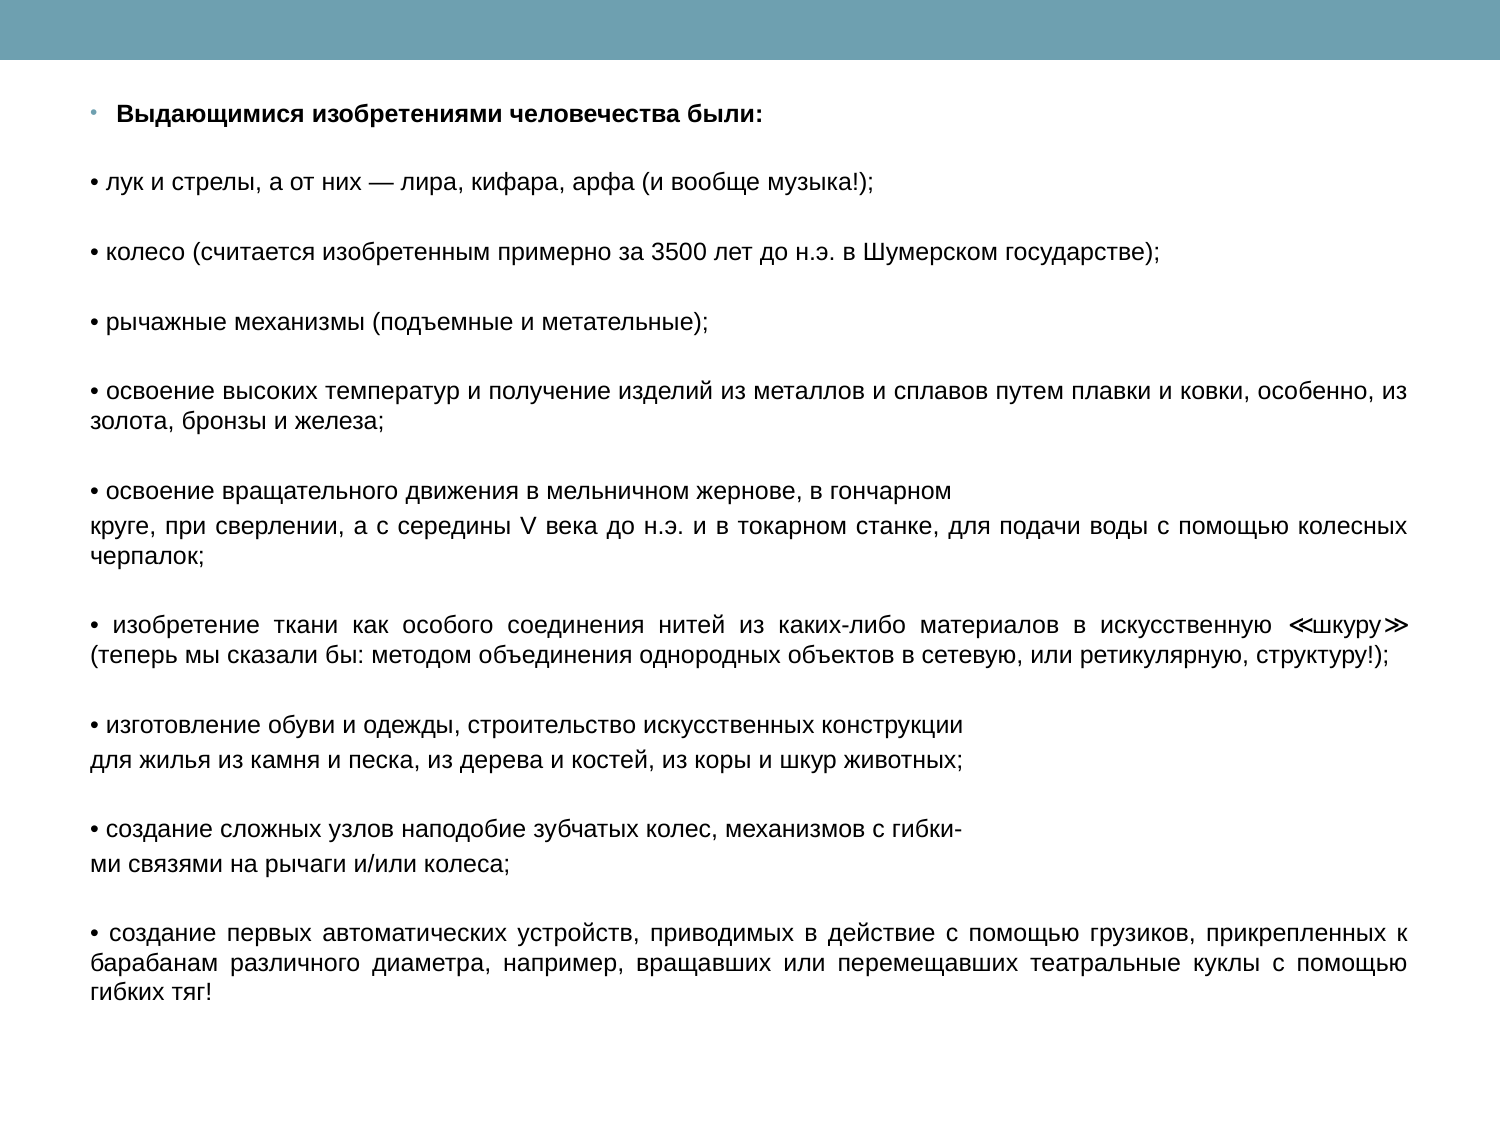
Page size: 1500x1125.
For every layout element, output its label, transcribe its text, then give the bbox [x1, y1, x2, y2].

list Выдающимися изобретениями человечества были: • лук и стрелы, а от них — лира, кифара, арфа (и вообще музыка!); • колесо (считается изобретенным примерно за 3500 лет до н.э. в Шумерском государстве); • рычажные механизмы (подъемные и метательные); • освоение высоких температур и получение изделий из металлов и сплавов путем плавки и ковки, особенно, из золота, бронзы и железа; • освоение вращательного движения в мельничном жернове, в гончарном круге, при сверлении, а с середины V века до н.э. и в токарном станке, для подачи воды с помощью колесных черпалок; • изобретение ткани как особого соединения нитей из каких-либо материалов в искусственную ≪шкуру≫ (теперь мы сказали бы: методом объединения однородных объектов в сетевую, или ретикулярную, структуру!); • изготовление обуви и одежды, строительство искусственных конструкции для жилья из камня и песка, из дерева и костей, из коры и шкур животных; • создание сложных узлов наподобие зубчатых колес, механизмов с гибки- ми связями на рычаги и/или колеса; • создание первых автоматических устройств, приводимых в действие с помощью грузиков, прикрепленных к барабанам различного диаметра, например, вращавших или перемещавших театральные куклы с помощью гибких тяг! [75, 90, 1425, 1063]
